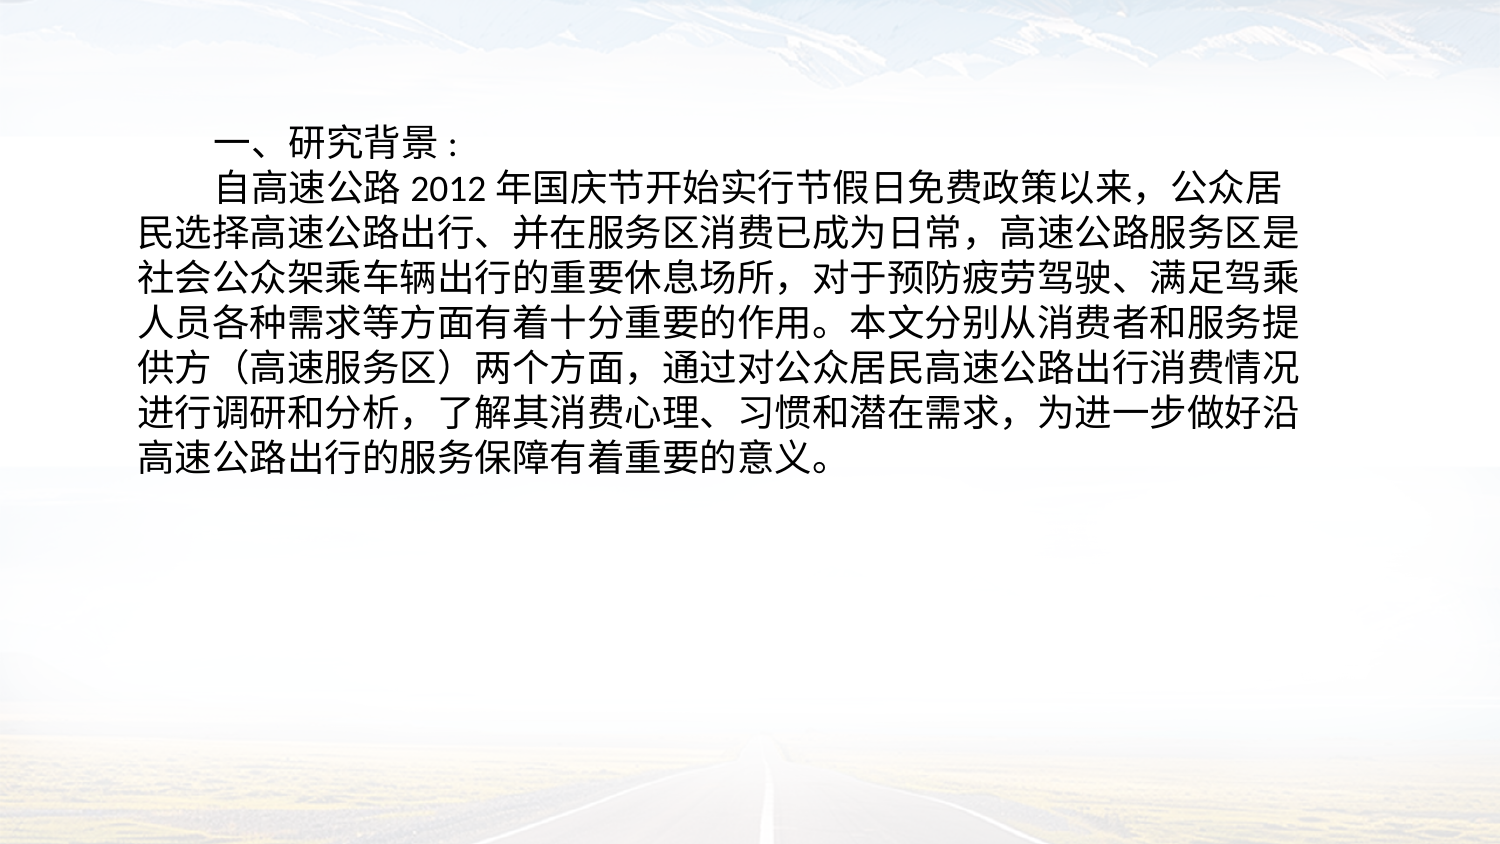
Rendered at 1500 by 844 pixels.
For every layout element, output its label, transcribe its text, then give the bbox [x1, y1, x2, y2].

text_box 一、研究背景: 自高速公路2012年国庆节开始实行节假日免费政策以来，公众居民选择高速公路出行、并在服务区消费已成为日常，高速公路服务区是社会公众架乘车辆出行的重要休息场所，对于预防疲劳驾驶、满足驾乘人员各种需求等方面有着十分重要的作用。本文分别从消费者和服务提供方（高速服务区）两个方面，通过对公众居民高速公路出行消费情况进行调研和分析，了解其消费心理、习惯和潜在需求，为进一步做好沿高速公路出行的服务保障有着重要的意义。 [122, 111, 1330, 631]
picture [0, 0, 1500, 844]
